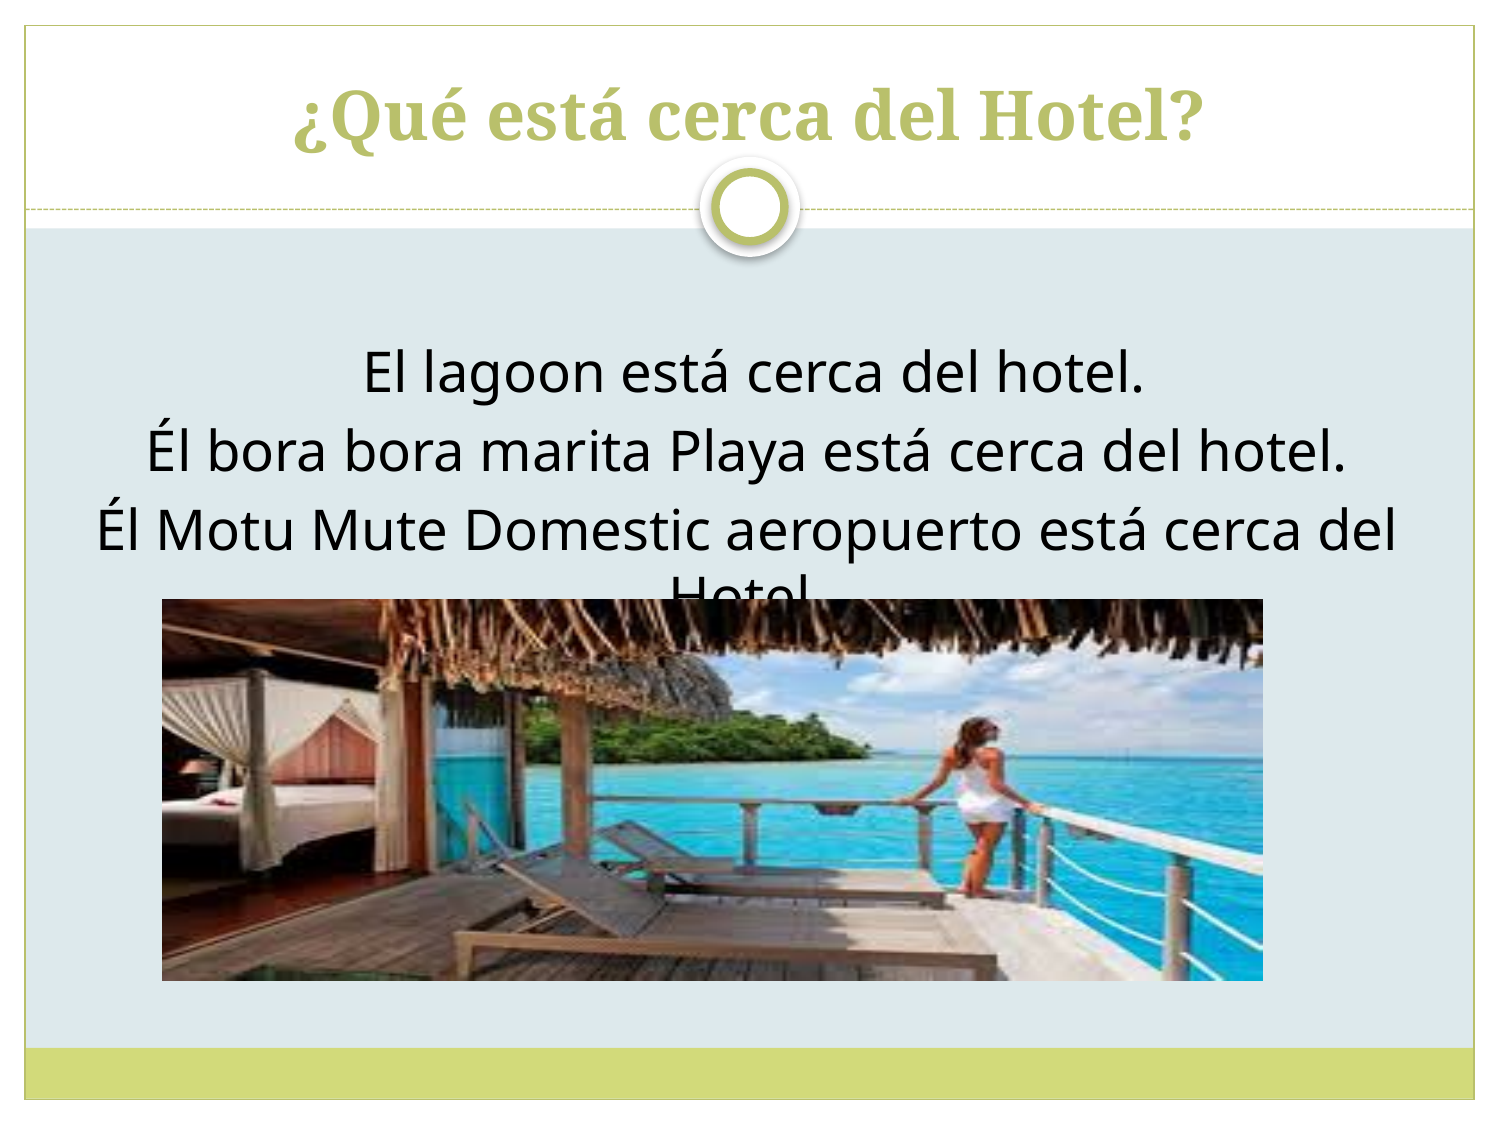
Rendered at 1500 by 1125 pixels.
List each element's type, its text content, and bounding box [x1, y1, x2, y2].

picture [1244, 973, 1263, 981]
picture [162, 599, 1263, 981]
title ¿Qué está cerca del Hotel? [49, 37, 1450, 162]
list El lagoon está cerca del hotel. Él bora bora marita Playa está cerca del hotel. Él Motu Mute Domestic aeropuerto está cerca del Hotel. [49, 250, 1445, 1001]
